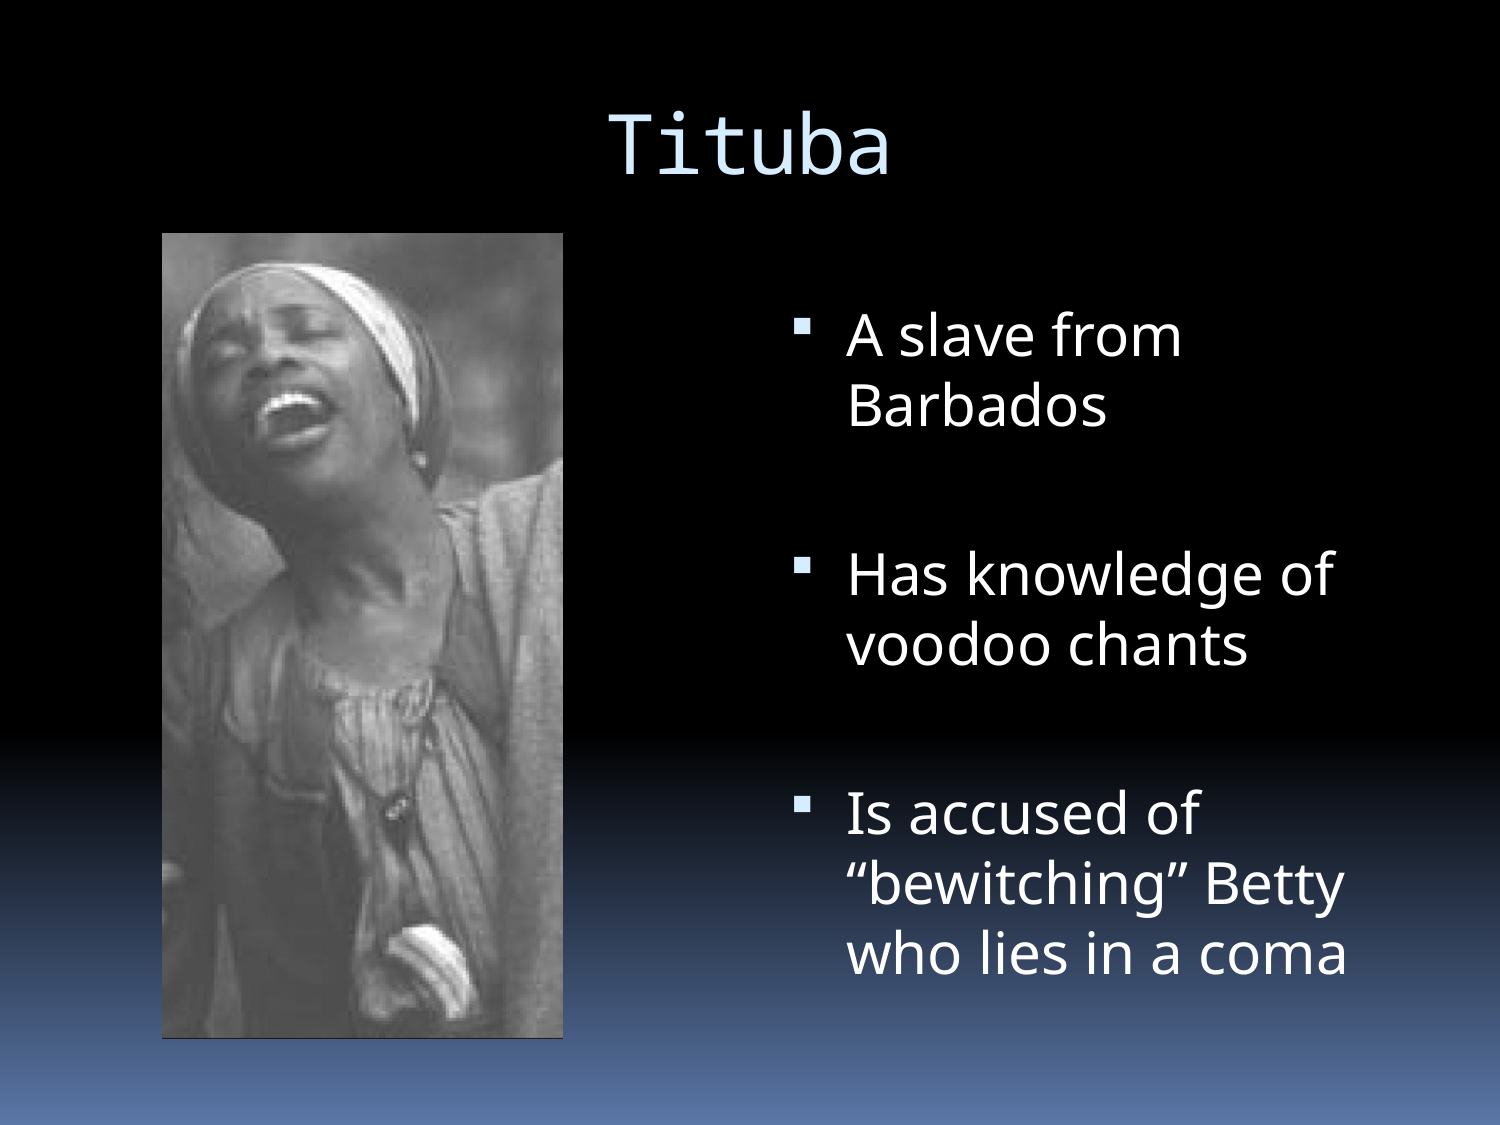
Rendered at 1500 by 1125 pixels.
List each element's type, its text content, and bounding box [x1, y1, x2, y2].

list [162, 233, 563, 1039]
title Tituba [75, 83, 1425, 234]
list A slave from Barbados Has knowledge of voodoo chants Is accused of “bewitching” Betty who lies in a coma [763, 290, 1427, 1033]
